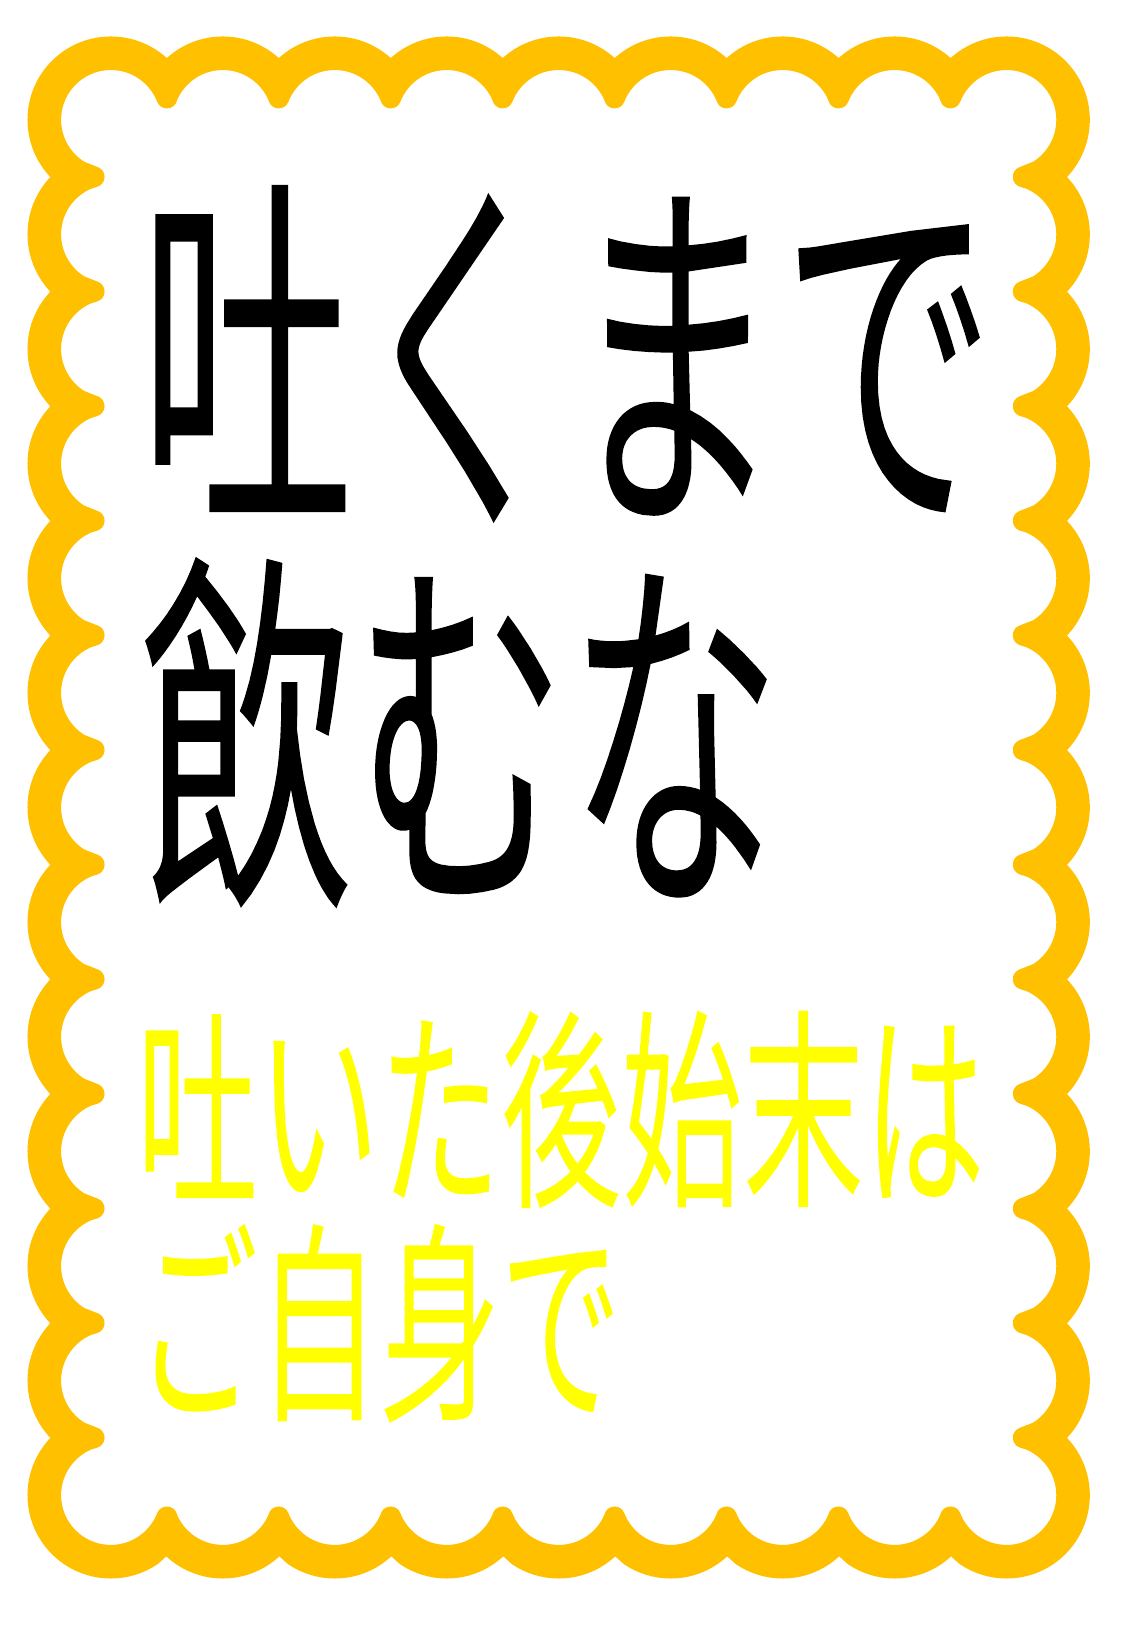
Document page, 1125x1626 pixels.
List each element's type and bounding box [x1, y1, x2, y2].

text_box [35, 44, 1082, 1571]
